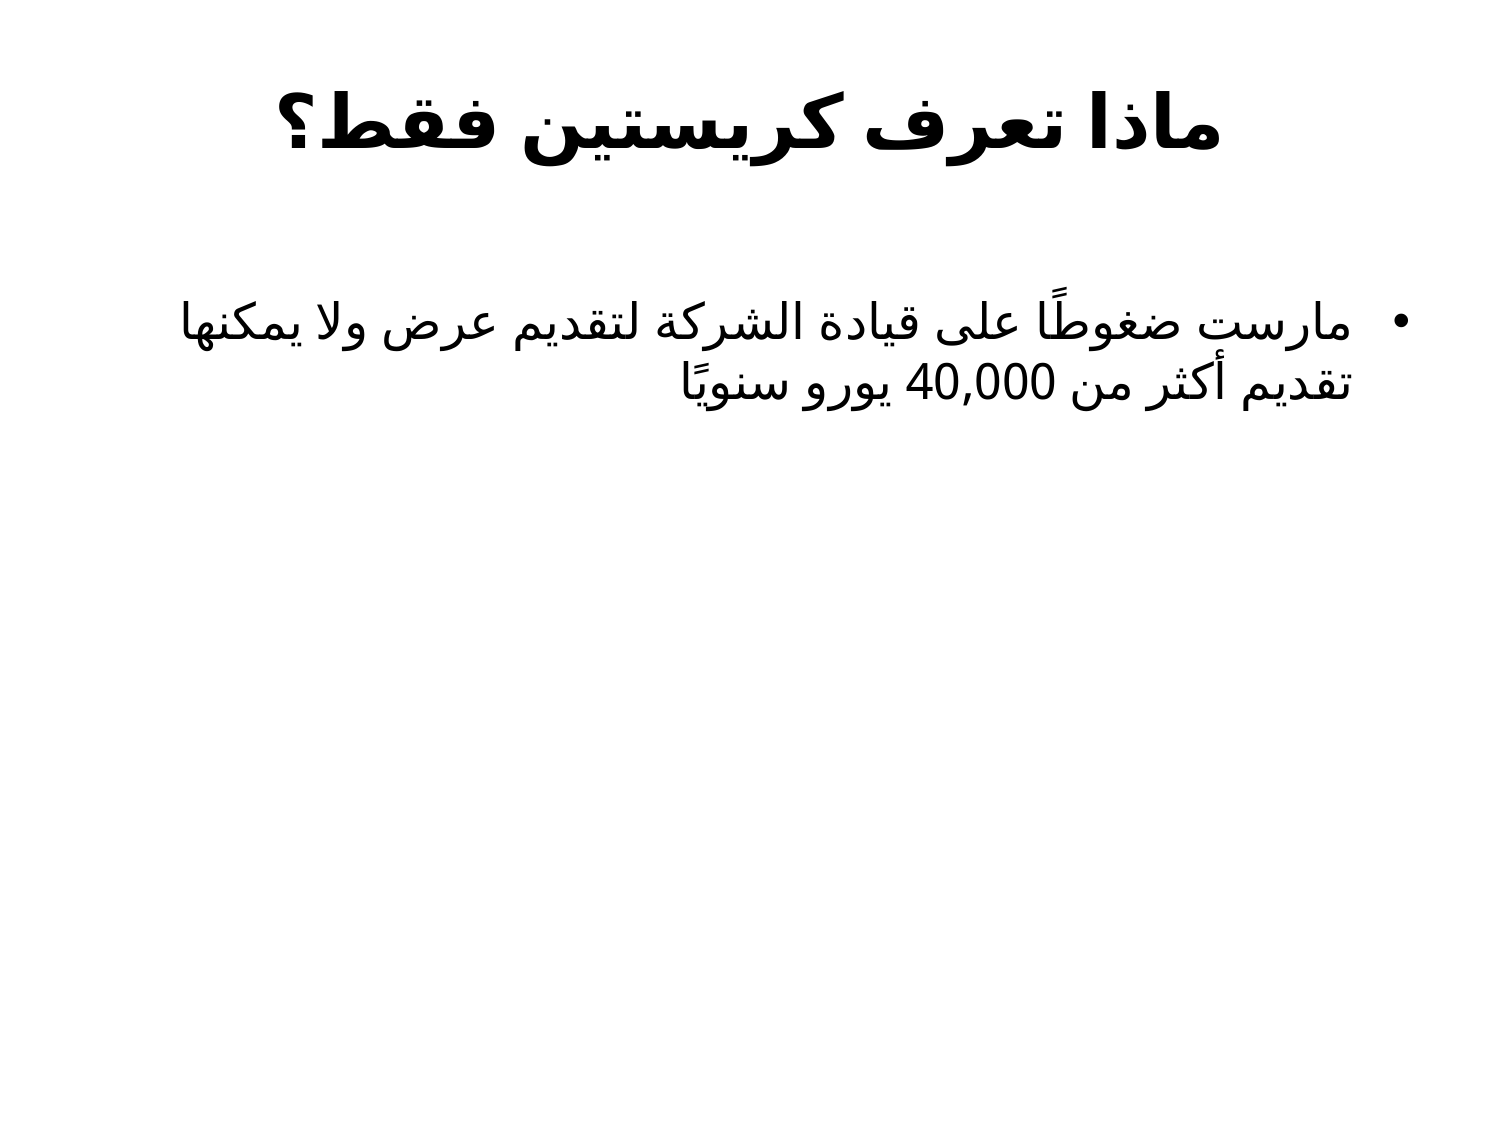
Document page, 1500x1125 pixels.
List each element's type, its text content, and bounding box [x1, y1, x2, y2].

title ماذا تعرف كريستين فقط؟ [75, 24, 1425, 213]
list مارست ضغوطًا على قيادة الشركة لتقديم عرض ولا يمكنها تقديم أكثر من 40,000 يورو سنويًا [75, 282, 1425, 1088]
